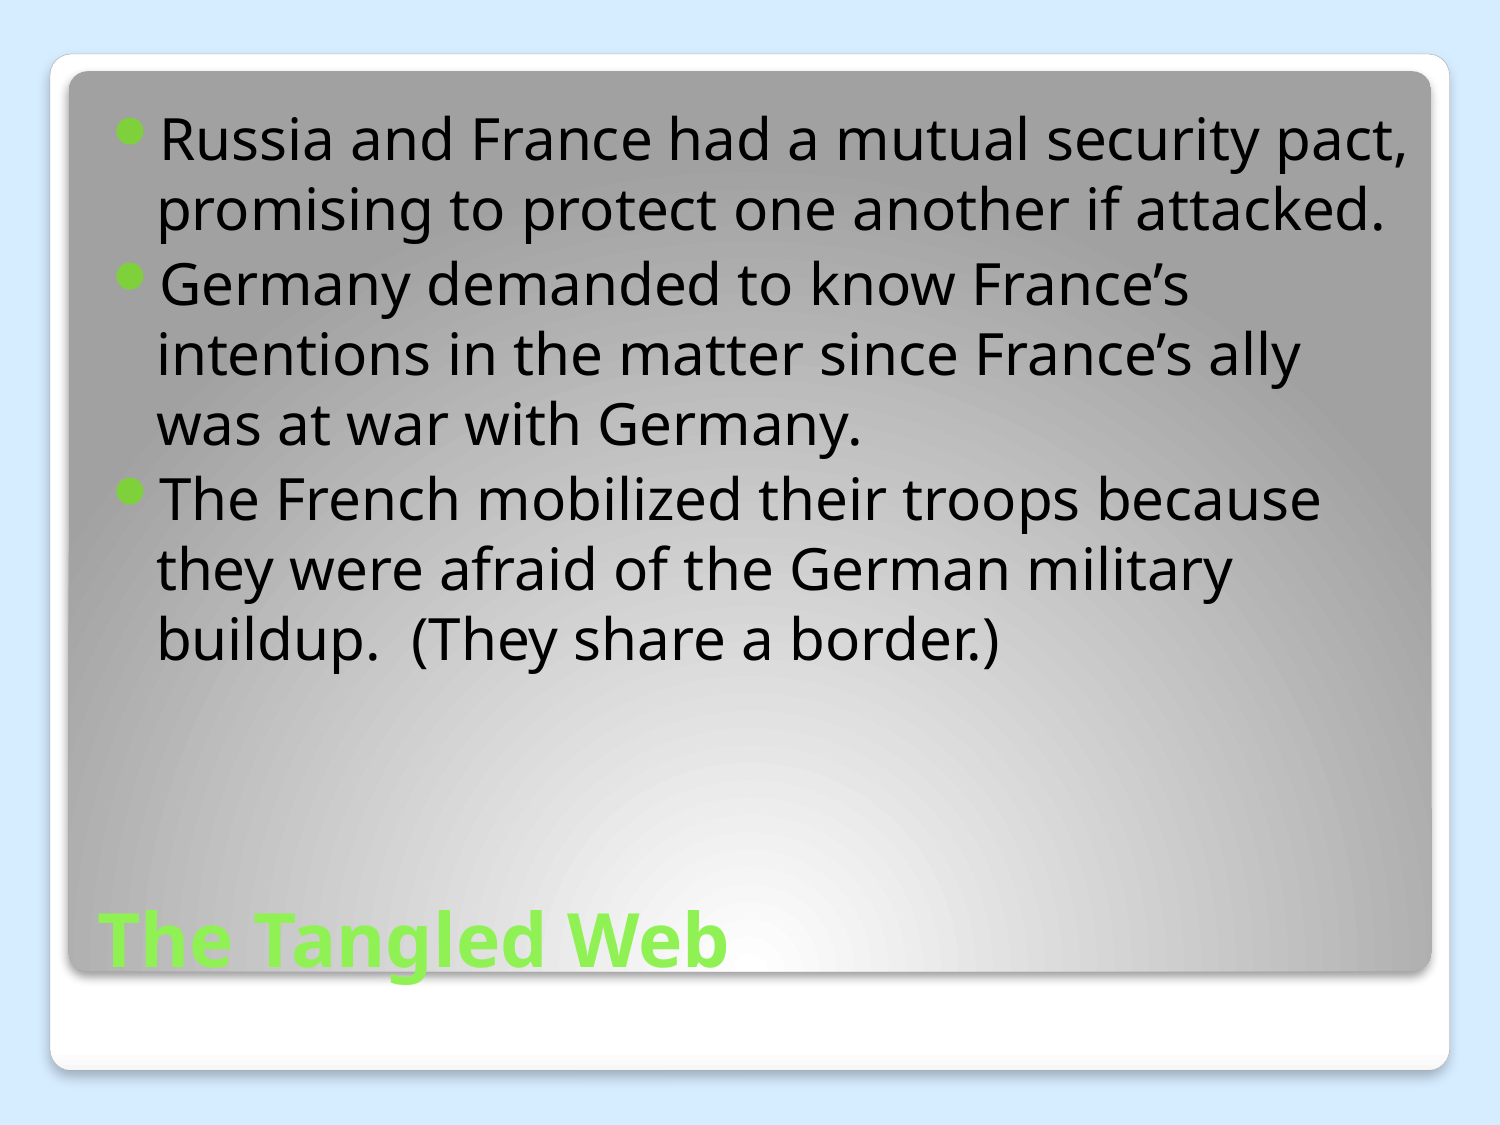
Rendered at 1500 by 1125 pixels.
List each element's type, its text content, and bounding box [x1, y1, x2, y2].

title The Tangled Web [82, 817, 1425, 990]
list Russia and France had a mutual security pact, promising to protect one another if attacked. Germany demanded to know France’s intentions in the matter since France’s ally was at war with Germany. The French mobilized their troops because they were afraid of the German military buildup. (They share a border.) [82, 86, 1425, 774]
